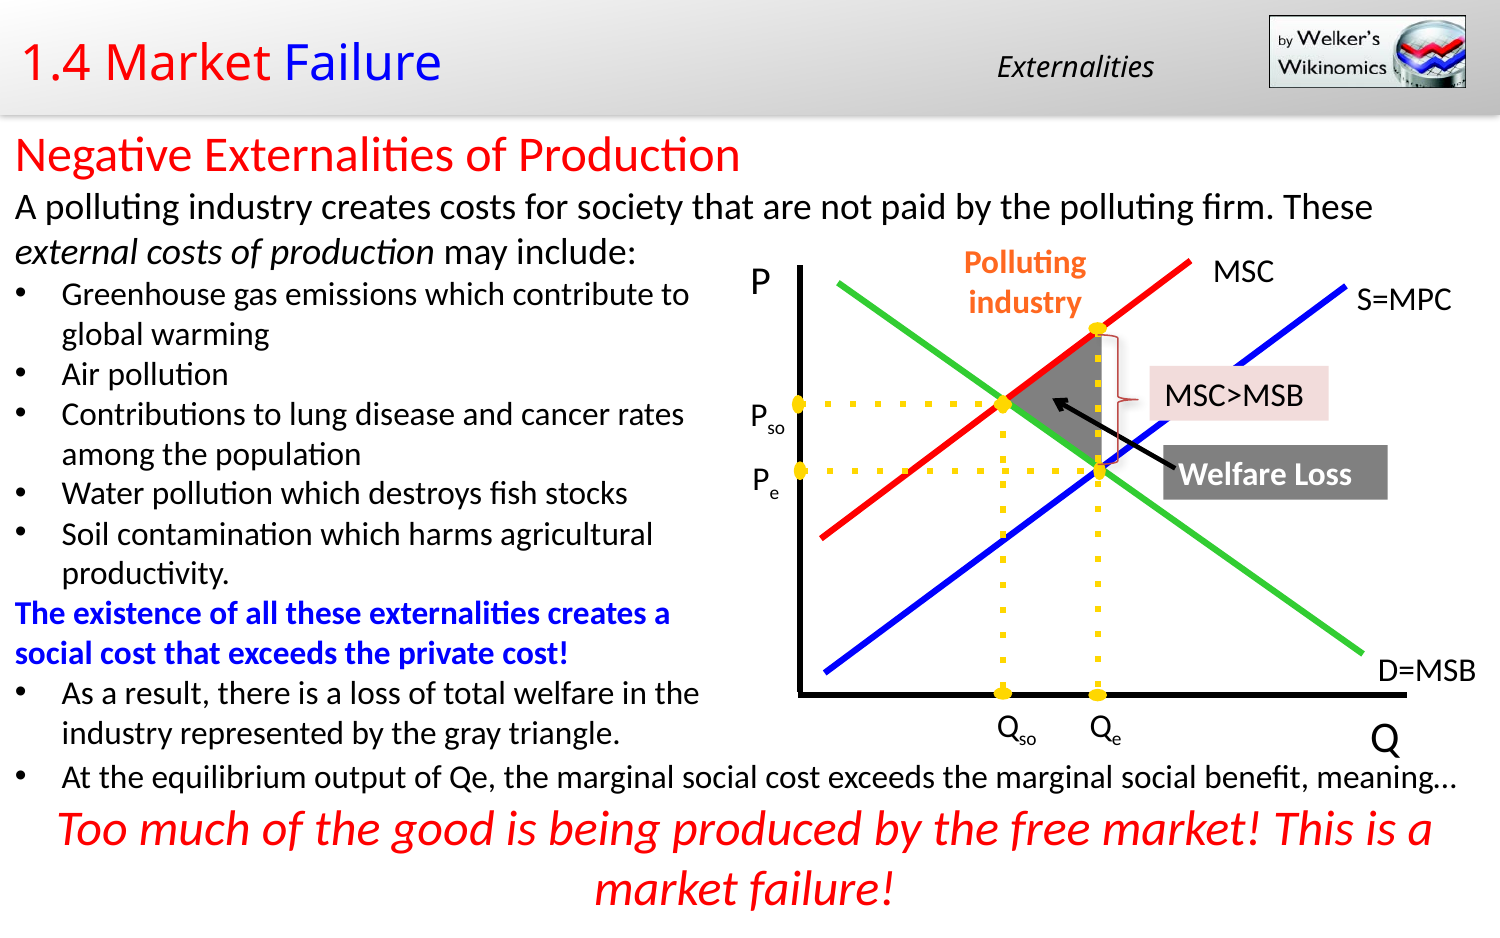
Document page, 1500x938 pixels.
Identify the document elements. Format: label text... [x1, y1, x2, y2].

text_box At the equilibrium output of Qe, the marginal social cost exceeds the marginal social benefit, meaning… Too much of the good is being produced by the free market! This is a market failure! [0, 747, 1491, 923]
text_box Negative Externalities of Production A polluting industry creates costs for society that are not paid by the polluting firm. These external costs of production may include: [0, 123, 1500, 264]
text_box Greenhouse gas emissions which contribute to global warming Air pollution Contributions to lung disease and cancer rates among the population Water pollution which destroys fish stocks Soil contamination which harms agricultural productivity. The existence of all these externalities creates a social cost that exceeds the private cost! As a result, there is a loss of total welfare in the industry represented by the gray triangle. [0, 264, 730, 747]
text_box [0, 0, 1500, 115]
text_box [735, 232, 1500, 770]
